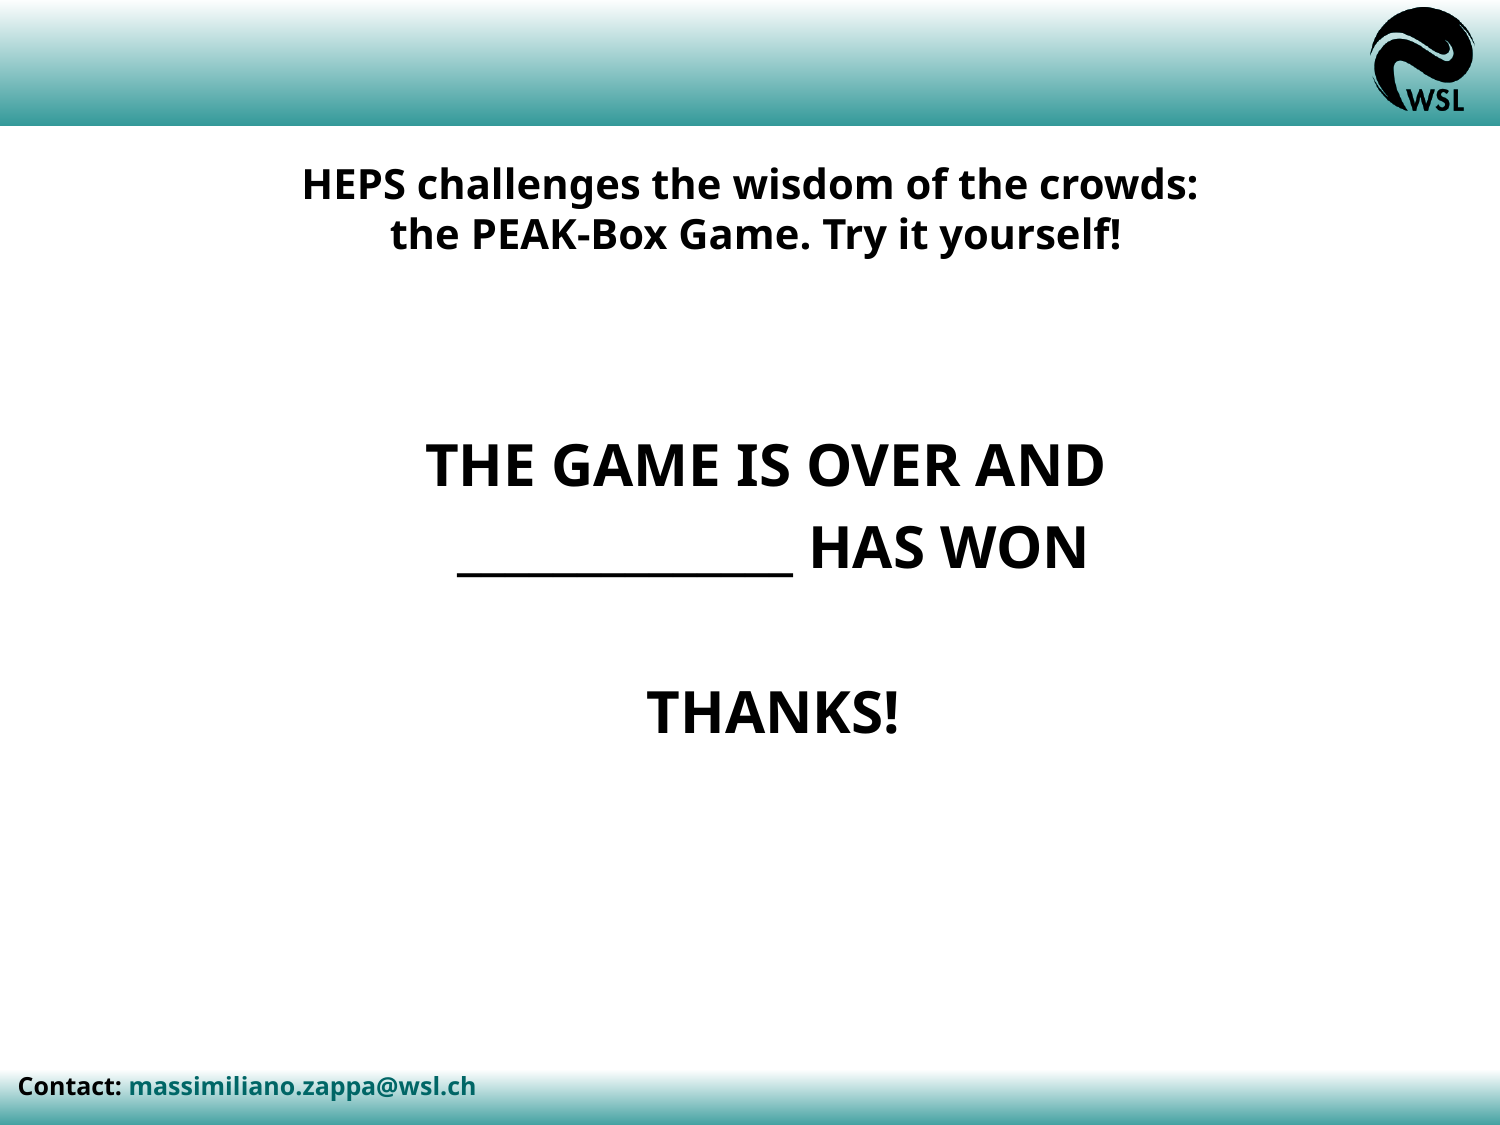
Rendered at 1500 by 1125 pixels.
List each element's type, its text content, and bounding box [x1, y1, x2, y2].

picture [1370, 7, 1475, 111]
text_box THE GAME IS OVER AND ______________ HAS WON THANKS! [147, 420, 1400, 753]
text_box HEPS challenges the wisdom of the crowds: the PEAK-Box Game. Try it yourself! [88, 148, 1424, 268]
text_box Contact: massimiliano.zappa@wsl.ch [17, 1070, 691, 1118]
